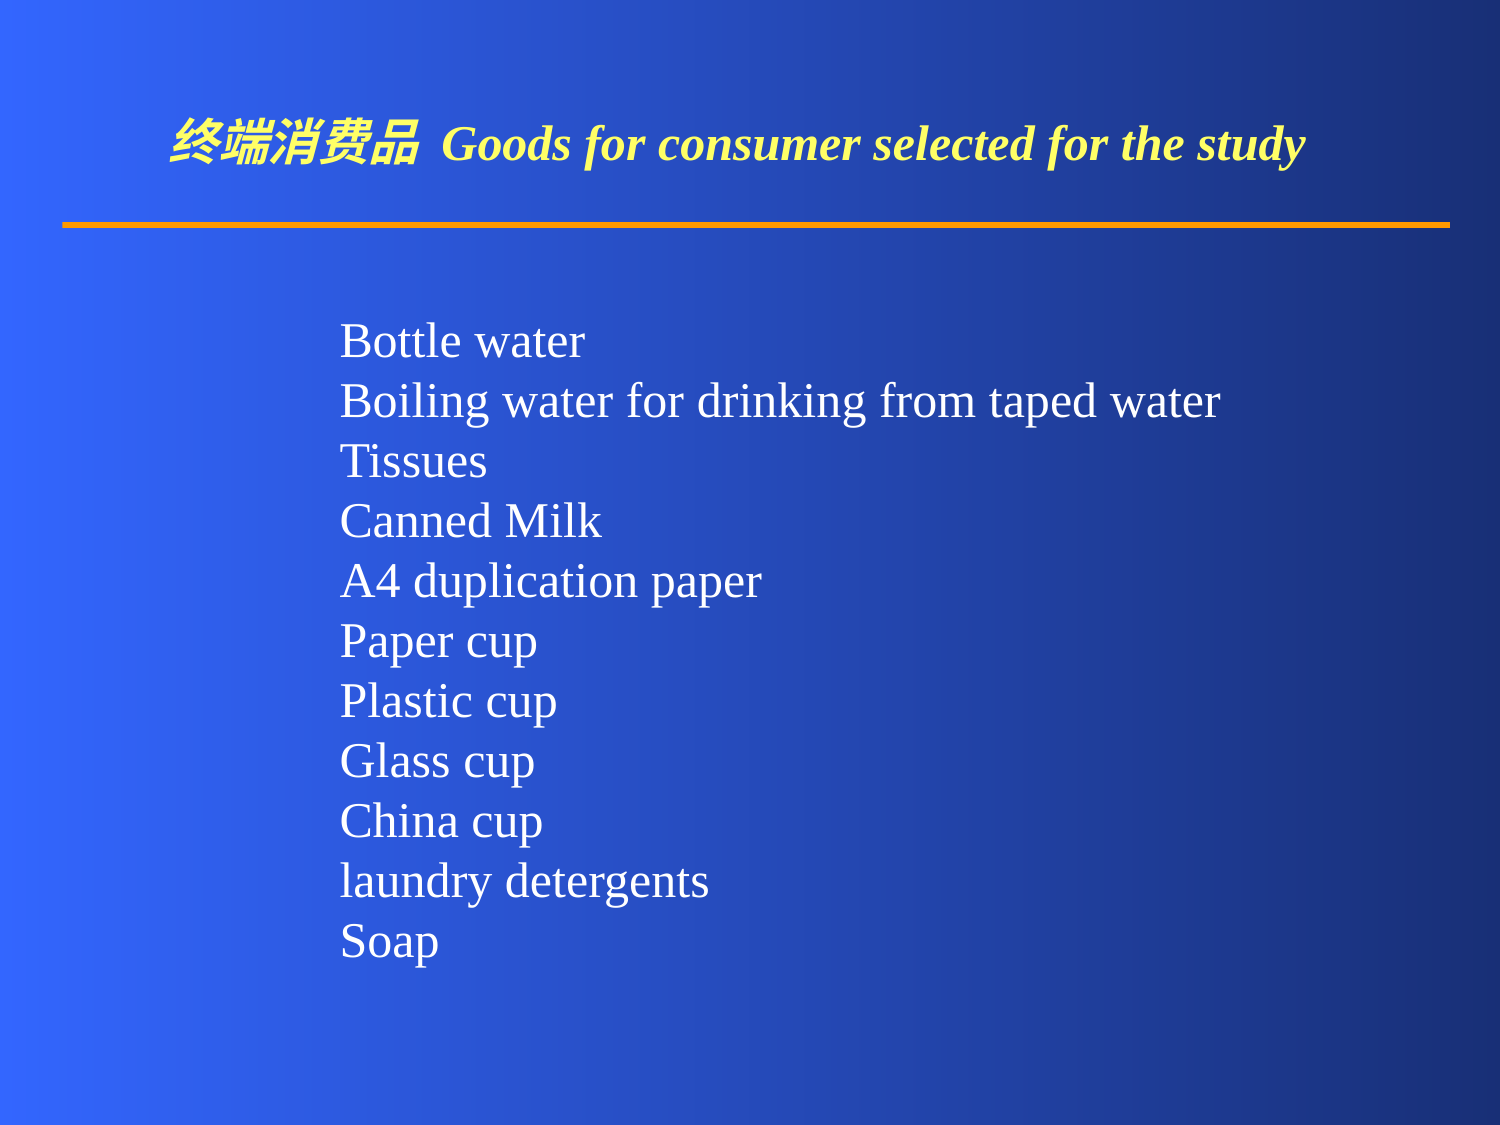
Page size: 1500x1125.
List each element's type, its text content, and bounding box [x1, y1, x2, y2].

text_box 终端消费品 Goods for consumer selected for the study [153, 103, 1384, 179]
text_box Bottle water Boiling water for drinking from taped water Tissues Canned Milk A4 duplication paper Paper cup Plastic cup Glass cup China cup laundry detergents Soap [174, 299, 1388, 975]
